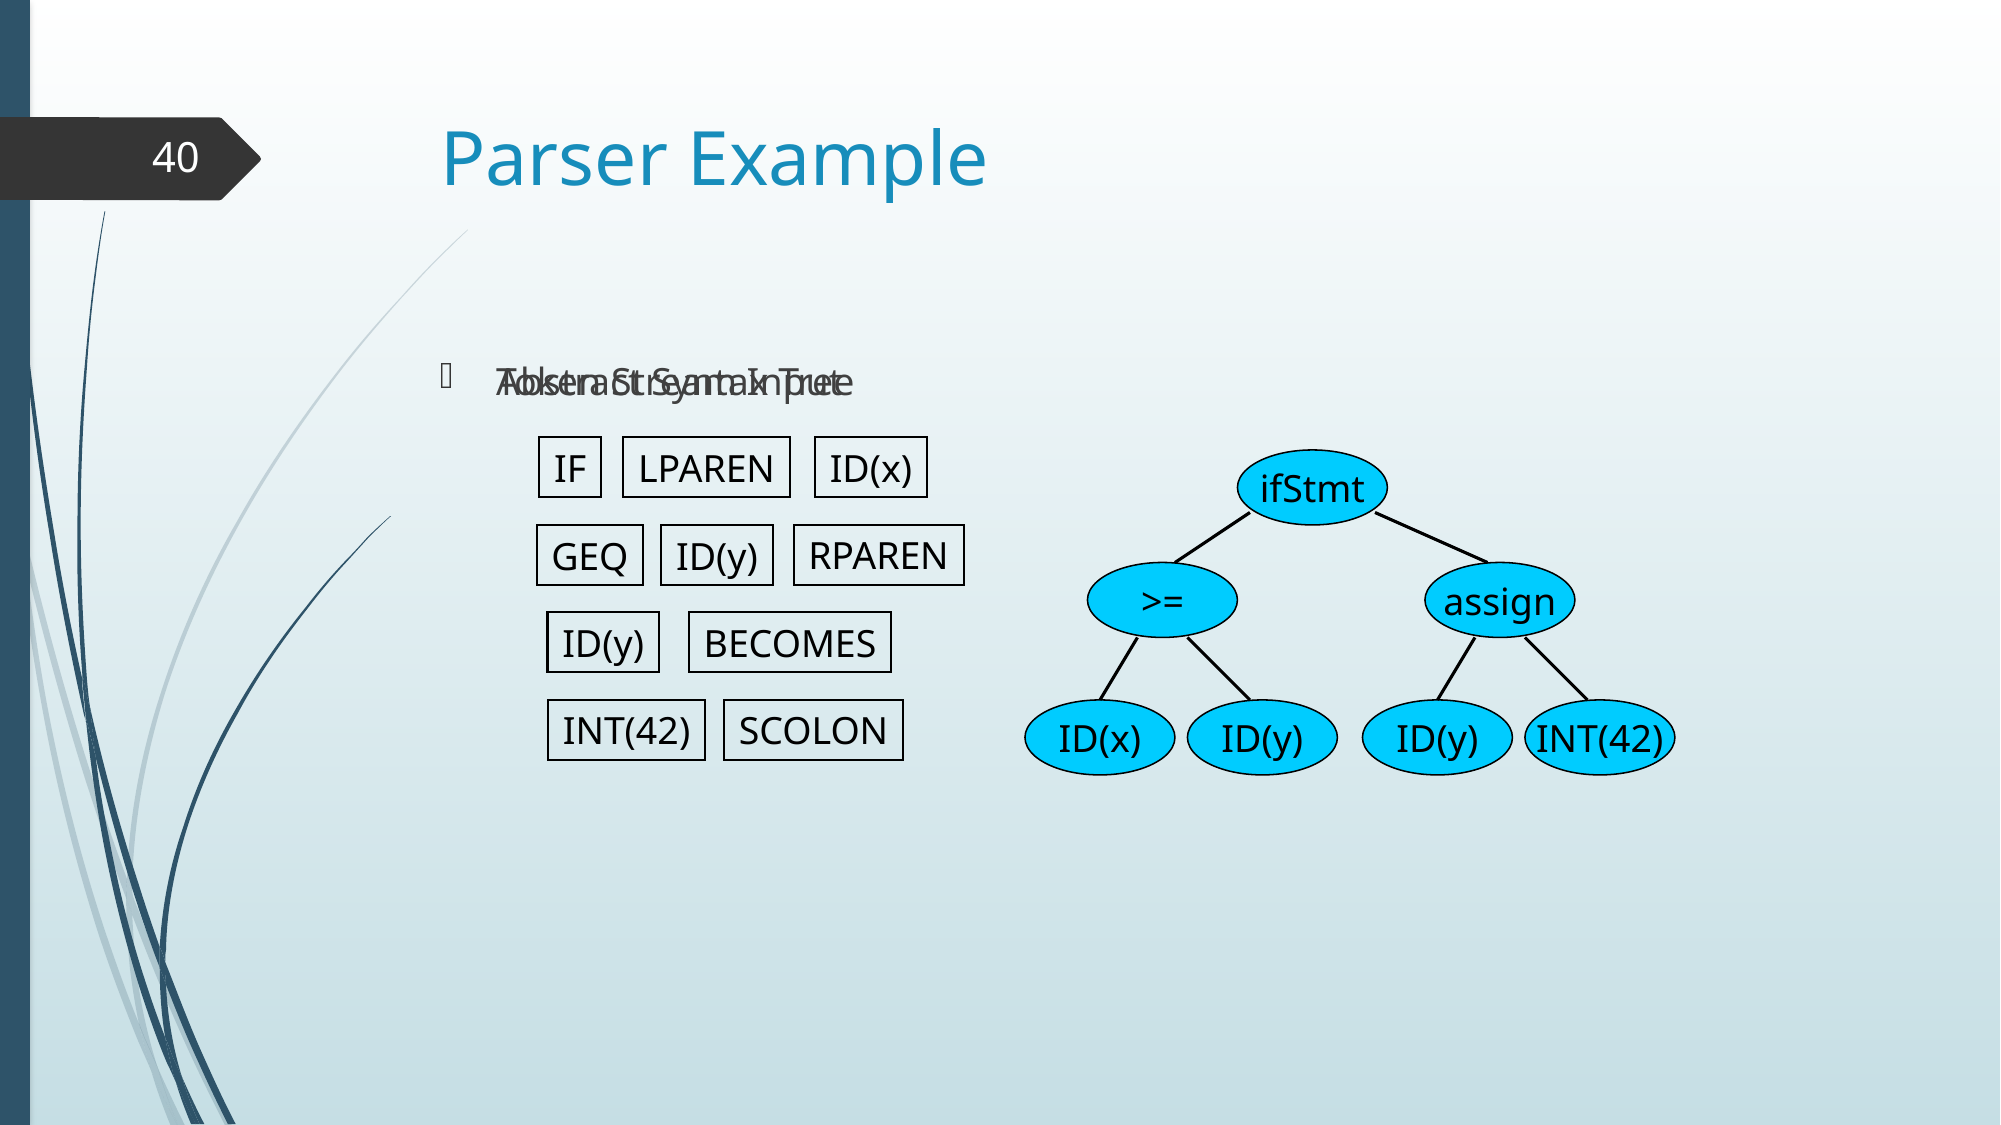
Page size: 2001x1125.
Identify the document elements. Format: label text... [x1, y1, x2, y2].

text_box LPAREN [623, 437, 790, 498]
list Abstract Syntax Tree [424, 350, 1888, 988]
text_box INT(42) [548, 699, 706, 760]
text_box RPAREN [793, 524, 964, 585]
text_box BECOMES [688, 612, 891, 673]
text_box SCOLON [724, 699, 904, 760]
title Parser Example [425, 102, 1888, 313]
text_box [1024, 449, 1676, 776]
text_box GEQ [536, 525, 644, 585]
text_box IF [539, 437, 602, 498]
slide_number 40 [87, 129, 216, 190]
text_box ID(y) [661, 525, 774, 585]
text_box ID(y) [547, 612, 660, 673]
text_box ID(x) [815, 437, 928, 498]
